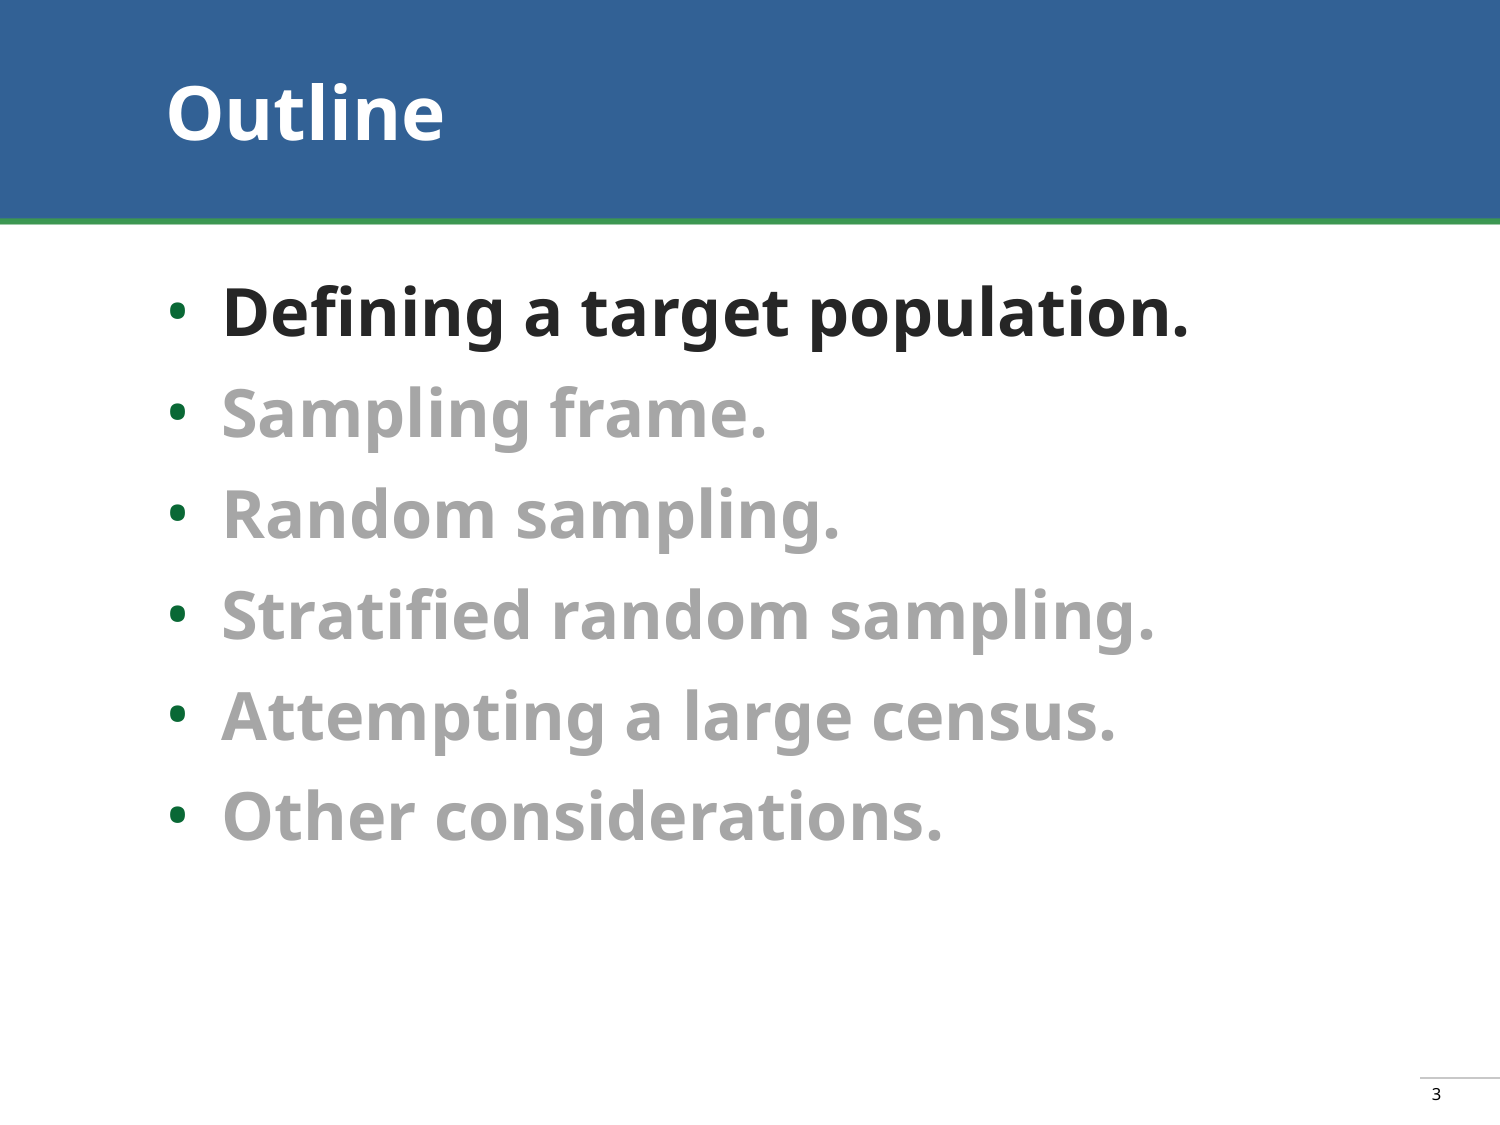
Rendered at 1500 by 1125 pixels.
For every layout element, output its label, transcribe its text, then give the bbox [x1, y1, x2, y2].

picture [0, 0, 1500, 1125]
title Outline [150, 0, 1350, 221]
slide_number 3 [1431, 1085, 1458, 1106]
list Defining a target population. Sampling frame. Random sampling. Stratified random sampling. Attempting a large census. Other considerations. [150, 262, 1350, 1005]
